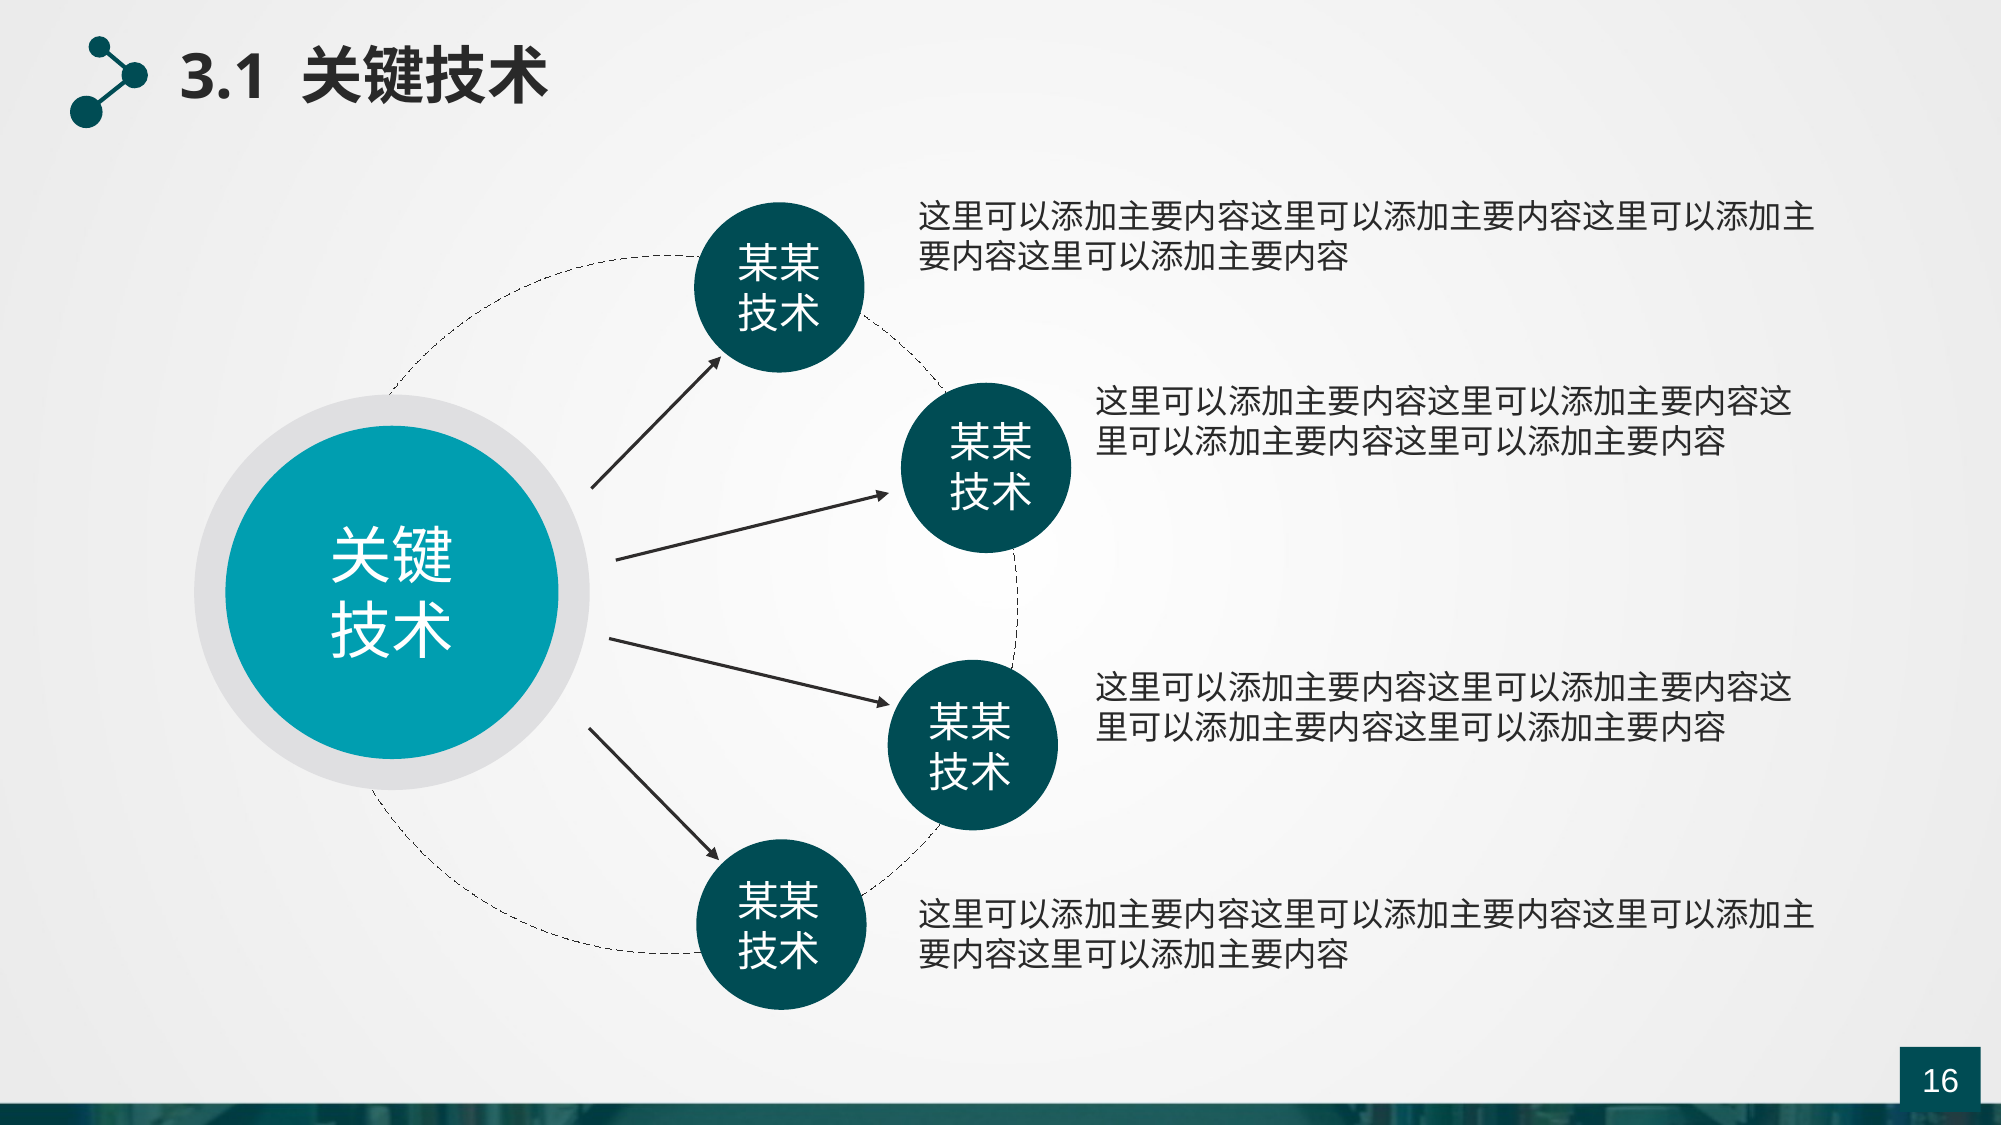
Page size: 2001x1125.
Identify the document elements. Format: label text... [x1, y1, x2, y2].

text_box [615, 489, 890, 561]
text_box 这里可以添加主要内容这里可以添加主要内容这里可以添加主要内容这里可以添加主要内容 [903, 187, 1862, 282]
picture [0, 0, 2001, 1125]
text_box [194, 394, 590, 791]
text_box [696, 839, 867, 1011]
text_box [225, 425, 559, 760]
text_box 这里可以添加主要内容这里可以添加主要内容这里可以添加主要内容这里可以添加主要内容 [1080, 659, 1824, 754]
text_box 3.1 关键技术 [164, 28, 565, 119]
text_box 这里可以添加主要内容这里可以添加主要内容这里可以添加主要内容这里可以添加主要内容 [903, 885, 1862, 981]
text_box 关键技术 [293, 509, 490, 674]
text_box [887, 659, 1059, 831]
text_box [609, 638, 882, 709]
text_box [70, 36, 148, 129]
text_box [693, 201, 865, 373]
text_box 这里可以添加主要内容这里可以添加主要内容这里可以添加主要内容这里可以添加主要内容 [1080, 372, 1824, 468]
text_box [372, 255, 1018, 954]
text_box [900, 382, 1072, 554]
